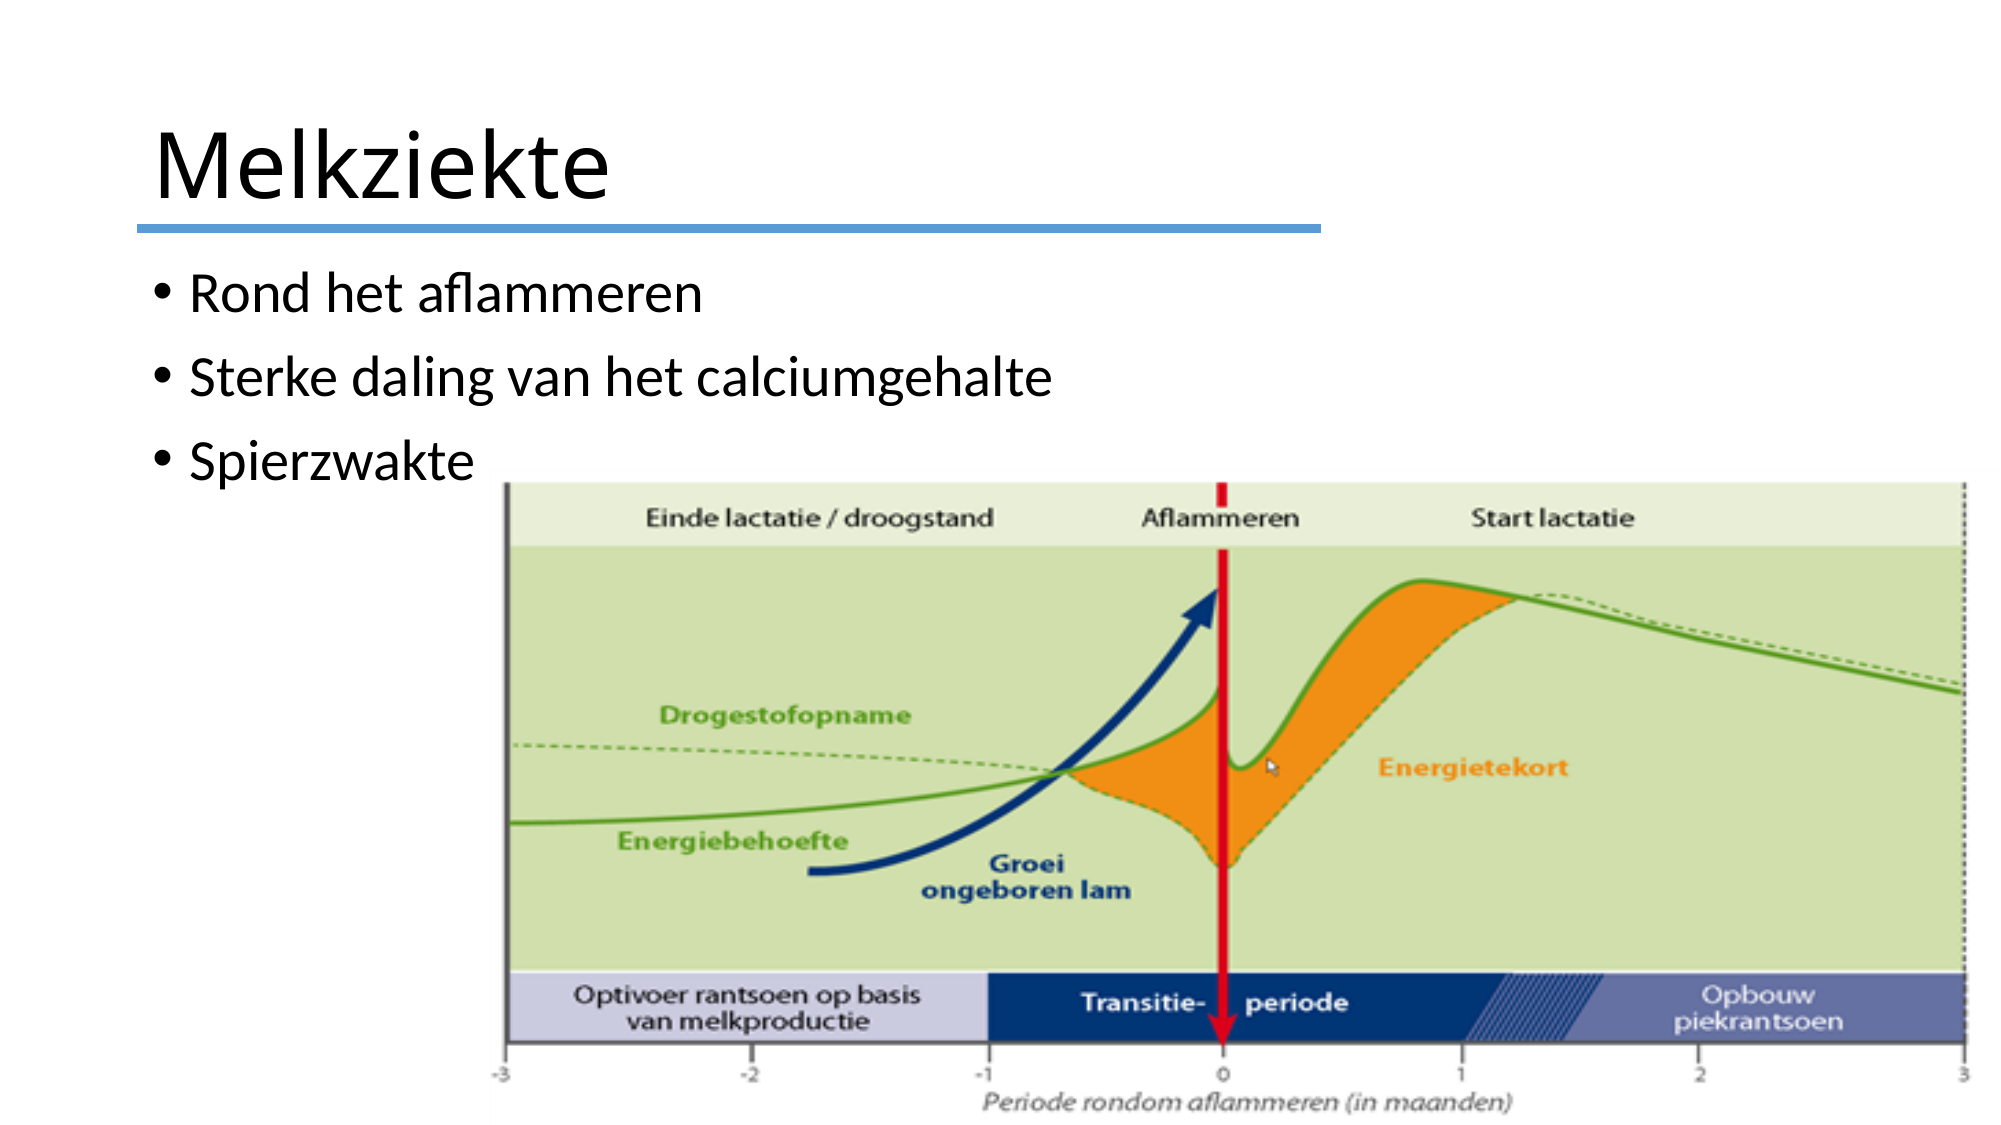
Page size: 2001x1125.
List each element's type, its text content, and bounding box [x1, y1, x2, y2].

picture [489, 469, 2000, 1125]
list Rond het aflammeren Sterke daling van het calciumgehalte Spierzwakte [137, 254, 1863, 969]
title Melkziekte [137, 59, 1863, 254]
